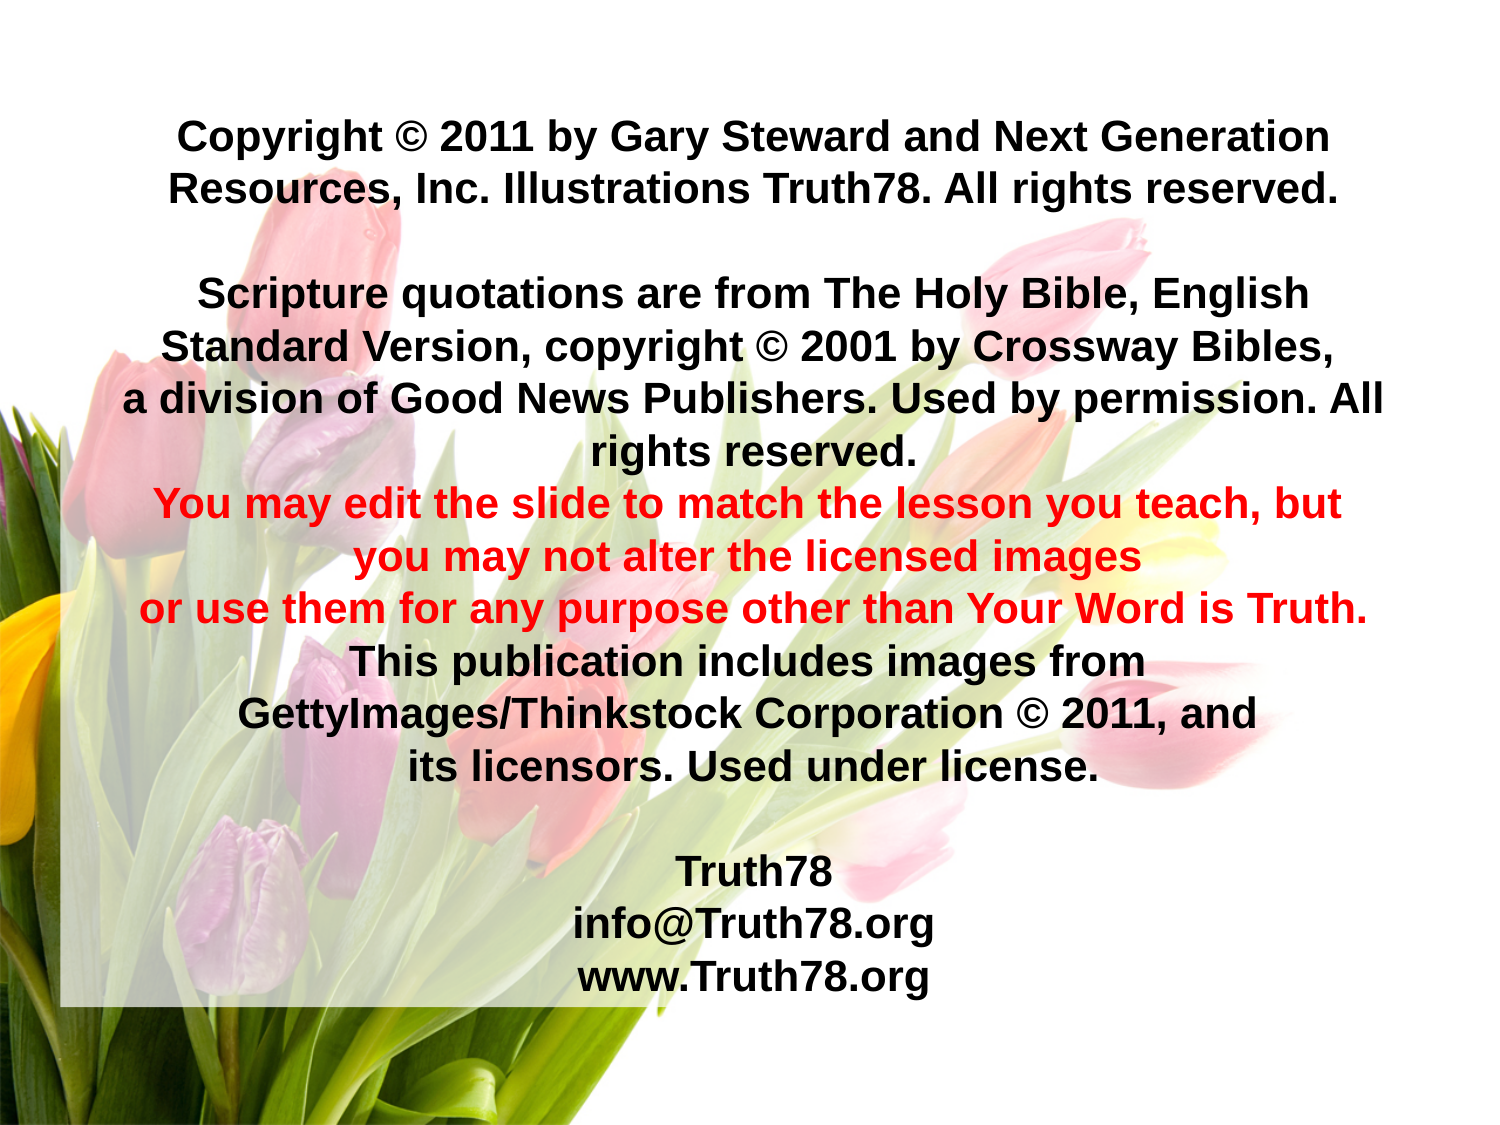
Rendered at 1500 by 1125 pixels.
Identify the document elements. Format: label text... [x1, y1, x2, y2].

picture [0, 0, 1500, 1125]
text_box Copyright © 2011 by Gary Steward and Next Generation Resources, Inc. Illustrations Truth78. All rights reserved. Scripture quotations are from The Holy Bible, English Standard Version, copyright © 2001 by Crossway Bibles, a division of Good News Publishers. Used by permission. All rights reserved. You may edit the slide to match the lesson you teach, but you may not alter the licensed images or use them for any purpose other than Your Word is Truth. This publication includes images from GettyImages/Thinkstock Corporation © 2011, and its licensors. Used under license. Truth78 info@Truth78.org www.Truth78.org [60, 99, 1448, 1008]
